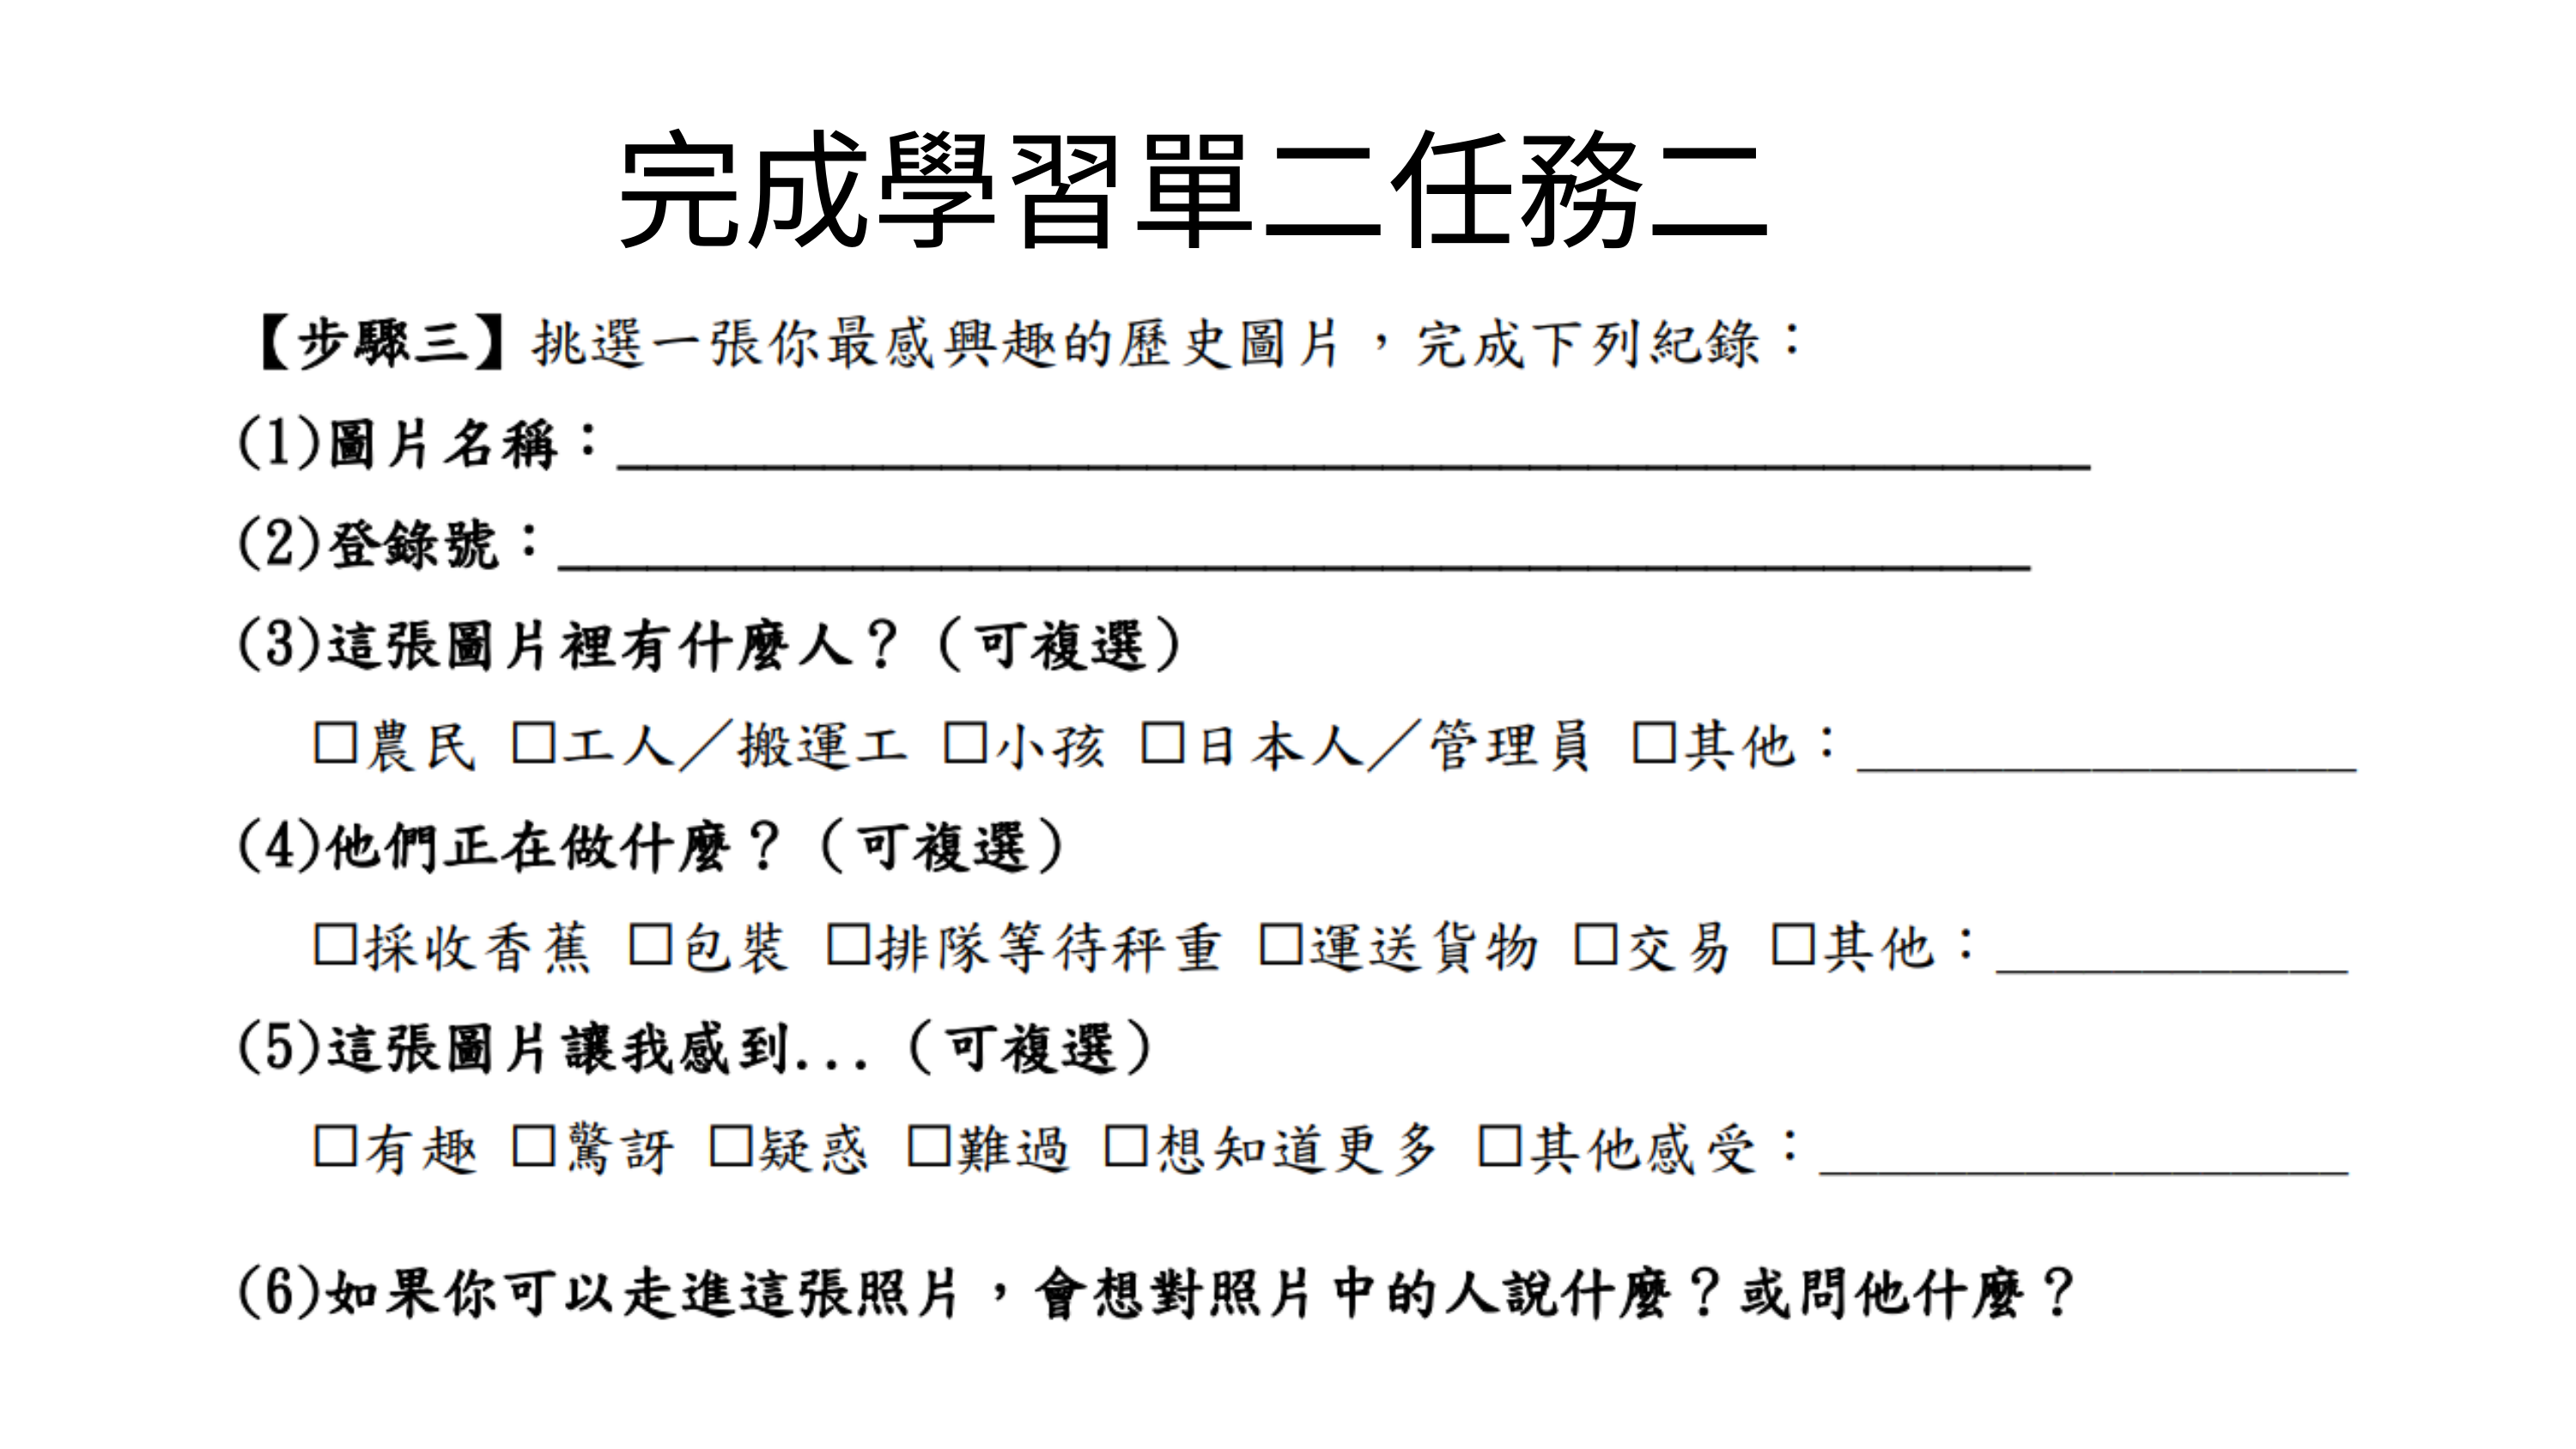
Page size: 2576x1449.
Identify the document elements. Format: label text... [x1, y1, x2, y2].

text_box [197, 292, 2432, 1373]
text_box 完成學習單二任務二 [107, 47, 2281, 264]
